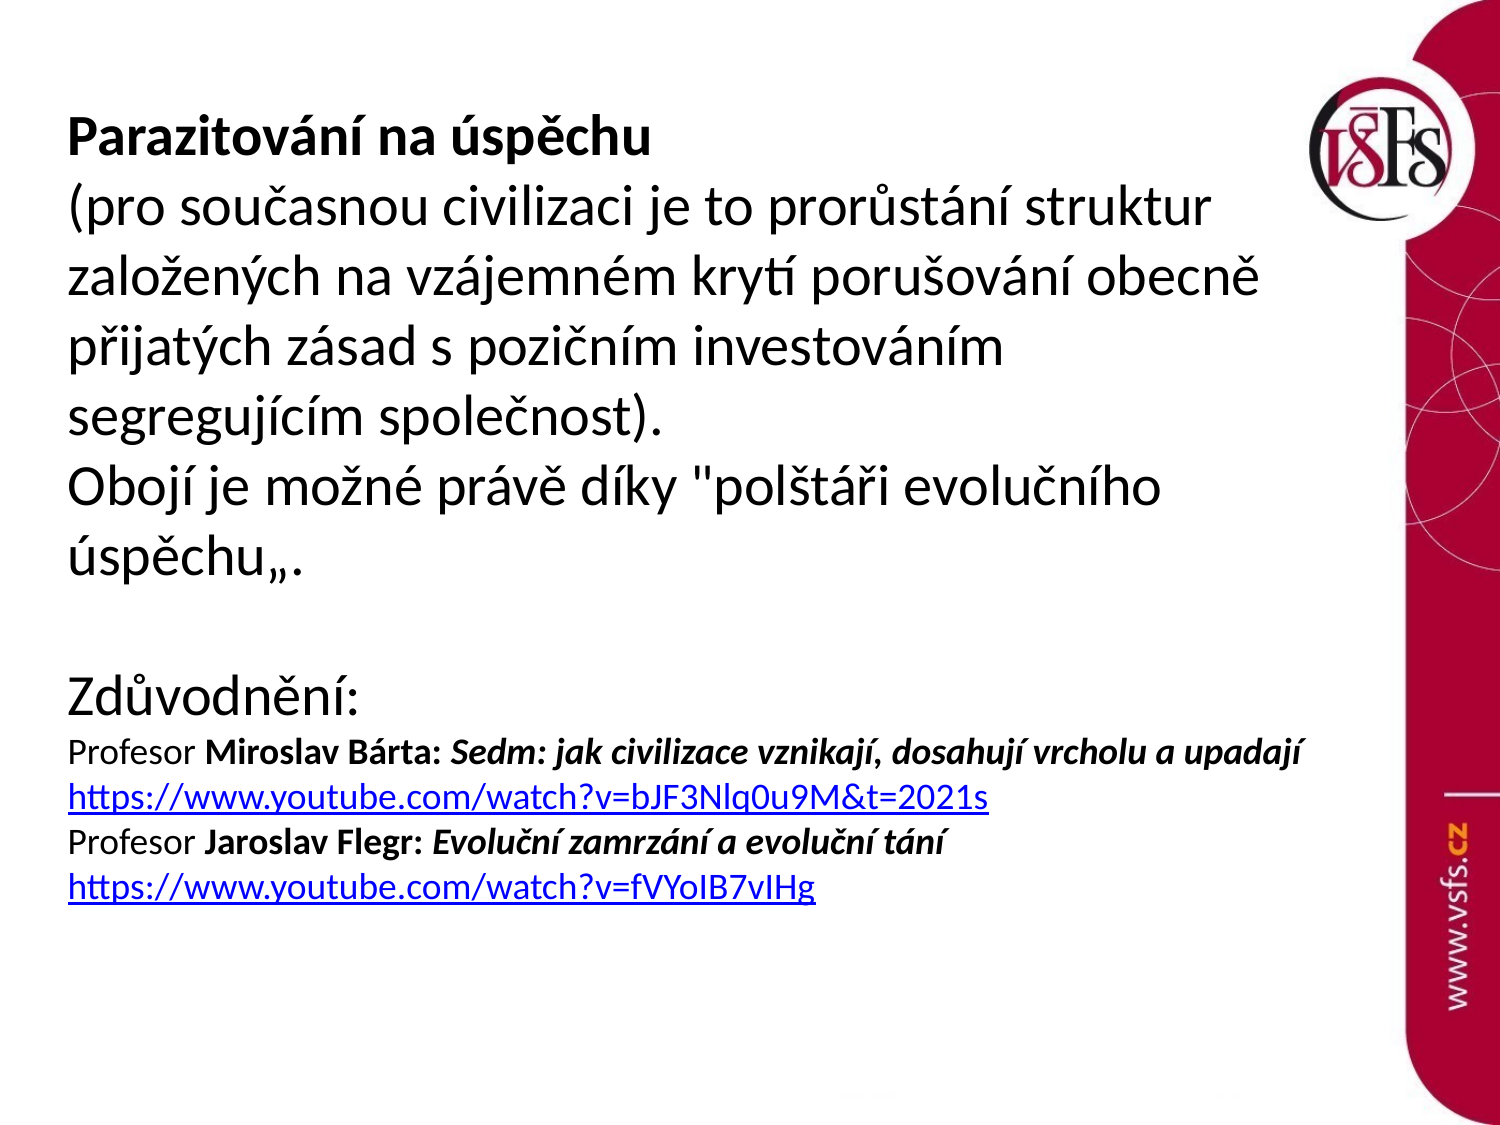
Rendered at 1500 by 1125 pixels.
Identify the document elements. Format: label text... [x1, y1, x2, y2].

picture [0, 0, 1500, 1125]
text_box Parazitování na úspěchu (pro současnou civilizaci je to prorůstání struktur založených na vzájemném krytí porušování obecně přijatých zásad s pozičním investováním segregujícím společnost). Obojí je možné právě díky "polštáři evolučního úspěchu„. Zdůvodnění: Profesor Miroslav Bárta: Sedm: jak civilizace vznikají, dosahují vrcholu a upadají https://www.youtube.com/watch?v=bJF3Nlq0u9M&t=2021s Profesor Jaroslav Flegr: Evoluční zamrzání a evoluční tání https://www.youtube.com/watch?v=fVYoIB7vIHg [53, 89, 1329, 985]
